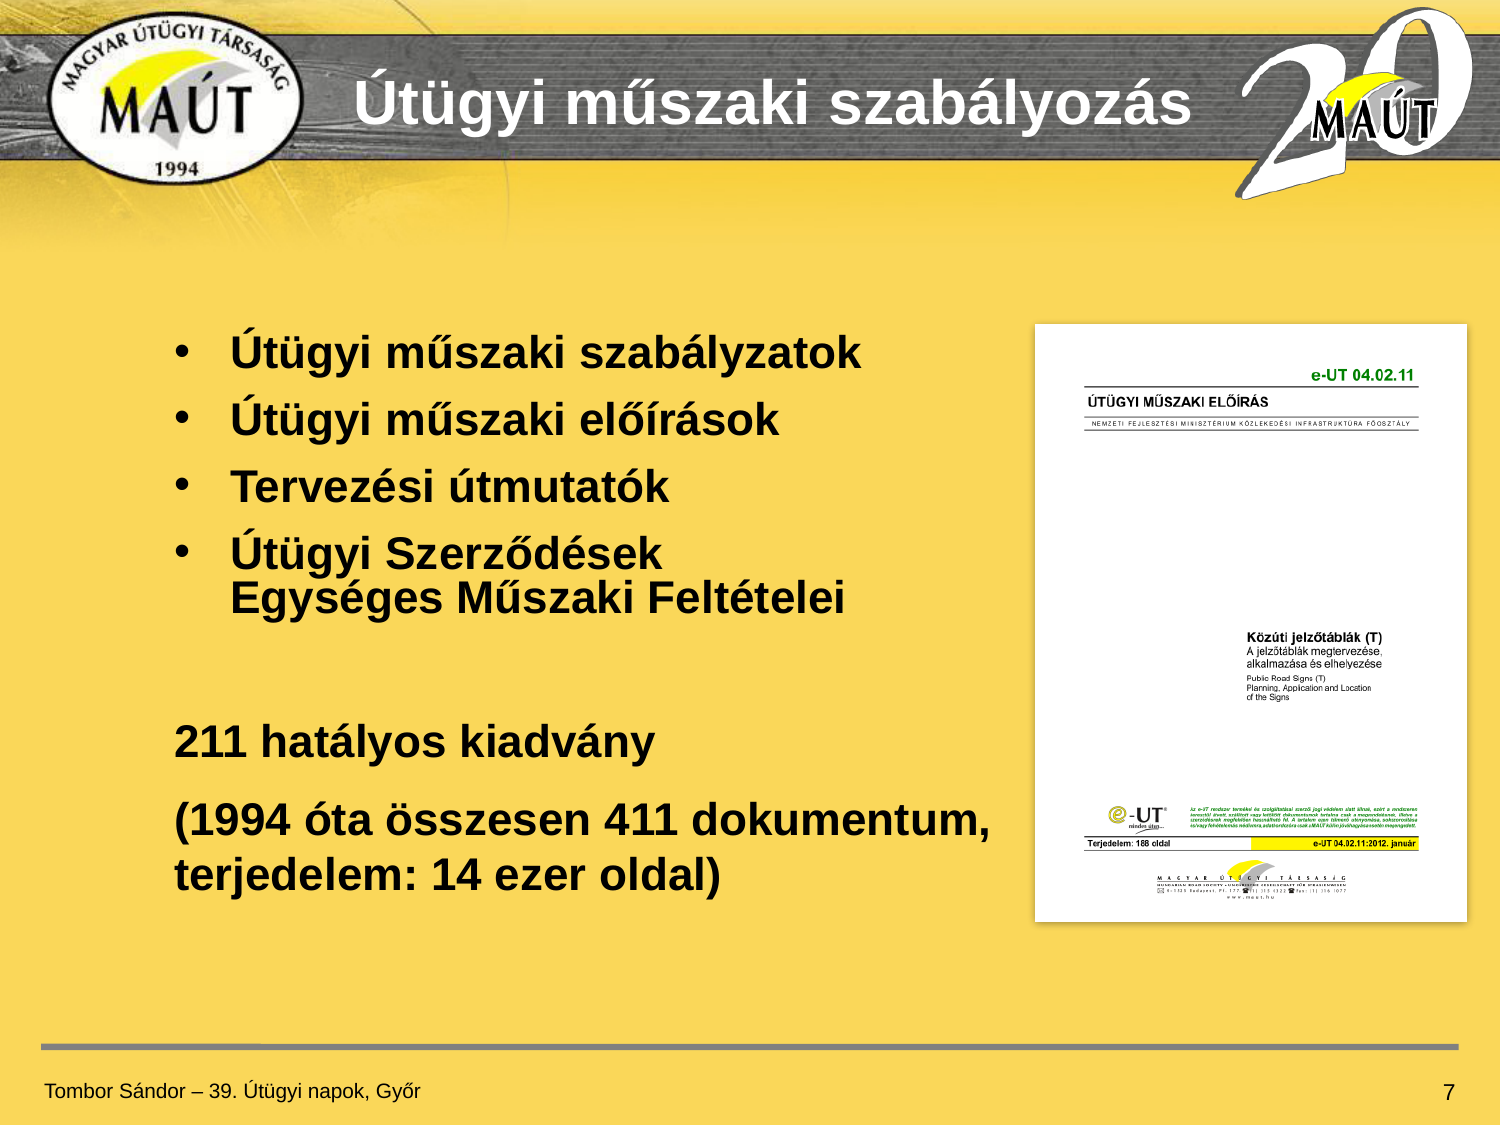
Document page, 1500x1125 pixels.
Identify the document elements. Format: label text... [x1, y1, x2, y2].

title Útügyi műszaki szabályozás [312, 54, 1235, 161]
picture [0, 0, 1500, 1125]
text_box Útügyi műszaki szabályzatok Útügyi műszaki előírások Tervezési útmutatók Útügyi Szerződések Egységes Műszaki Feltételei 211 hatályos kiadvány (1994 óta összesen 411 dokumentum, terjedelem: 14 ezer oldal) [159, 326, 1022, 908]
